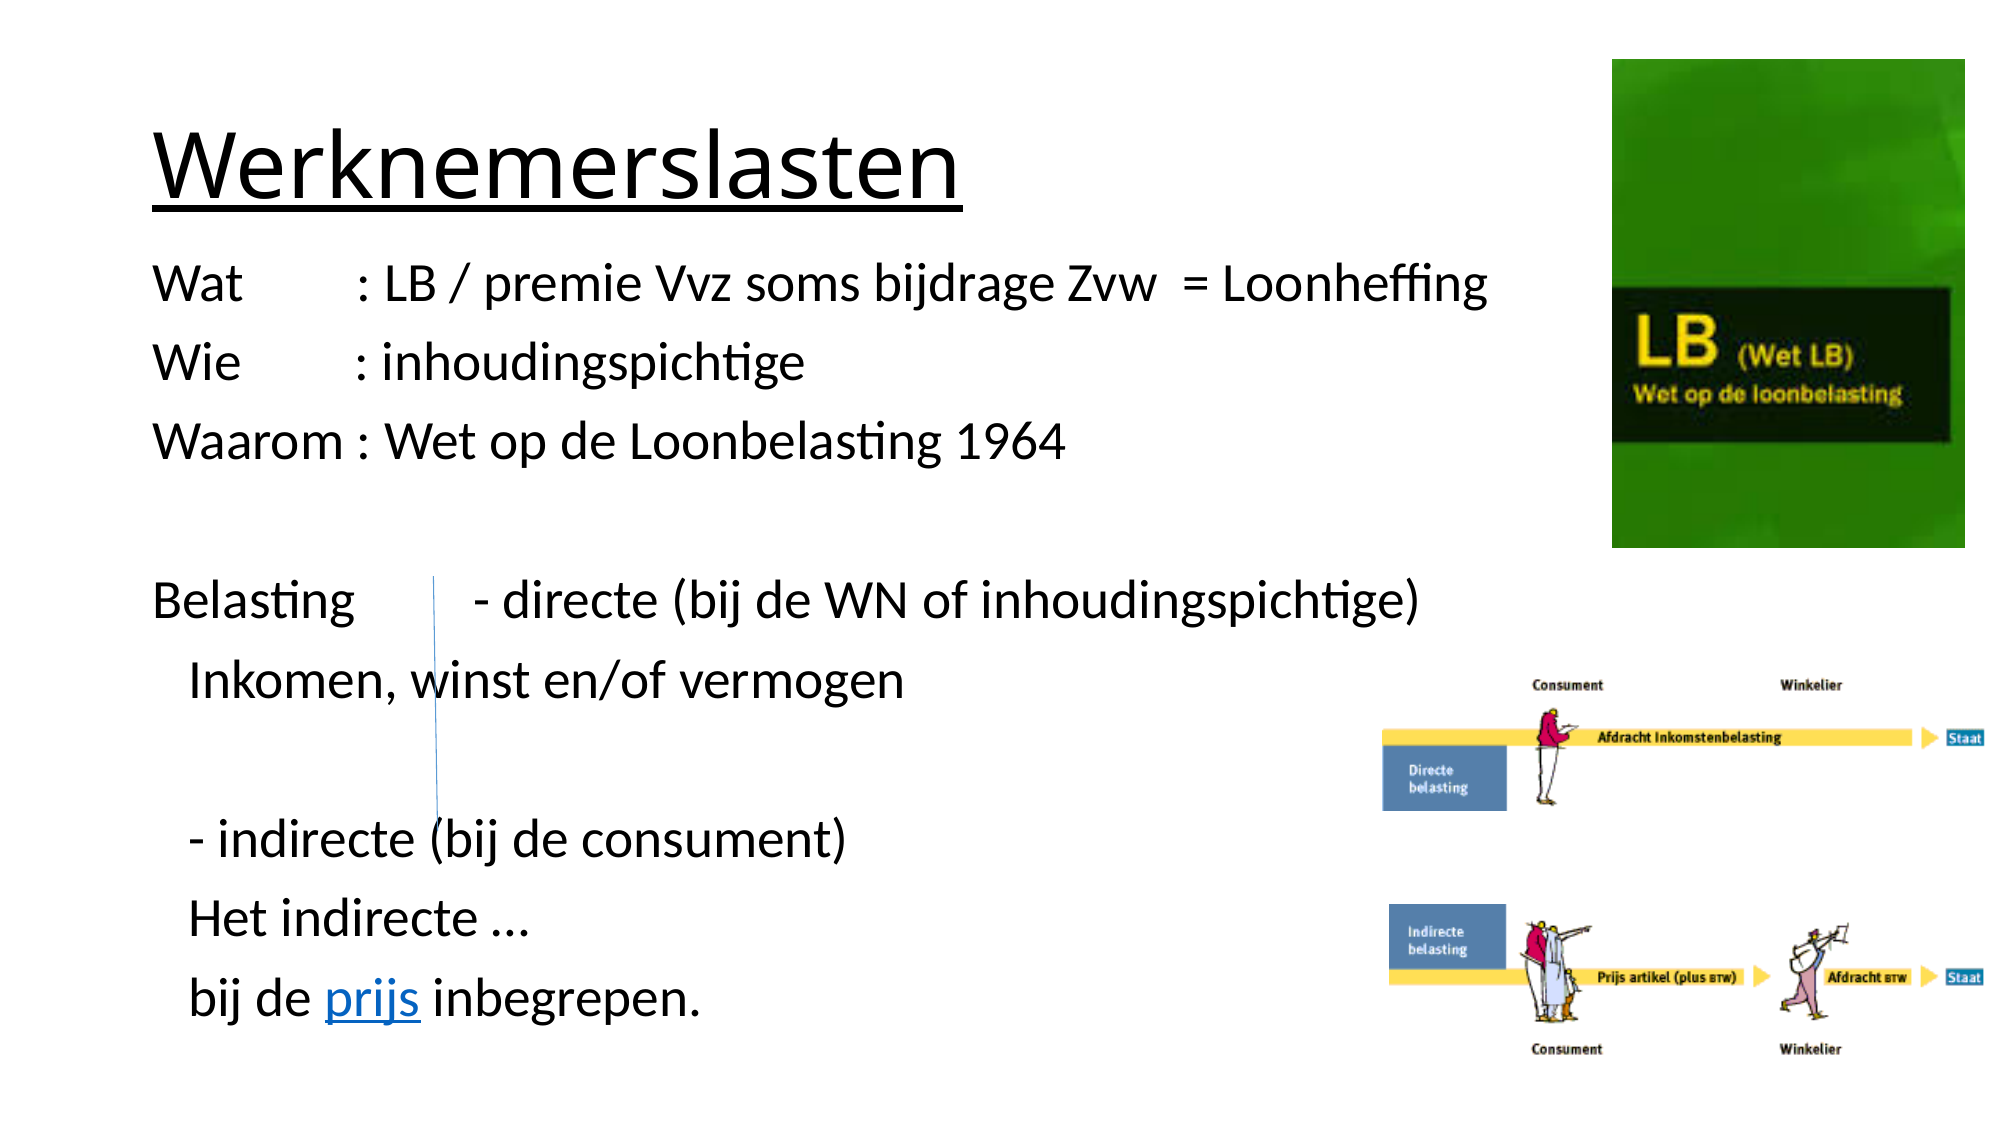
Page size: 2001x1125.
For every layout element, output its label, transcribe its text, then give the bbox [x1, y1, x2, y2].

picture [1389, 904, 1993, 1069]
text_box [433, 575, 438, 831]
picture [1382, 675, 2000, 811]
picture [1612, 59, 1965, 548]
list Wat : LB / premie Vvz soms bijdrage Zvw = Loonheffing Wie : inhoudingspichtige Waarom : Wet op de Loonbelasting 1964 Belasting - directe (bij de WN of inhoudingspichtige) Inkomen, winst en/of vermogen - indirecte (bij de consument) Het indirecte … bij de prijs inbegrepen. [137, 245, 1863, 1038]
title Werknemerslasten [137, 59, 1612, 245]
